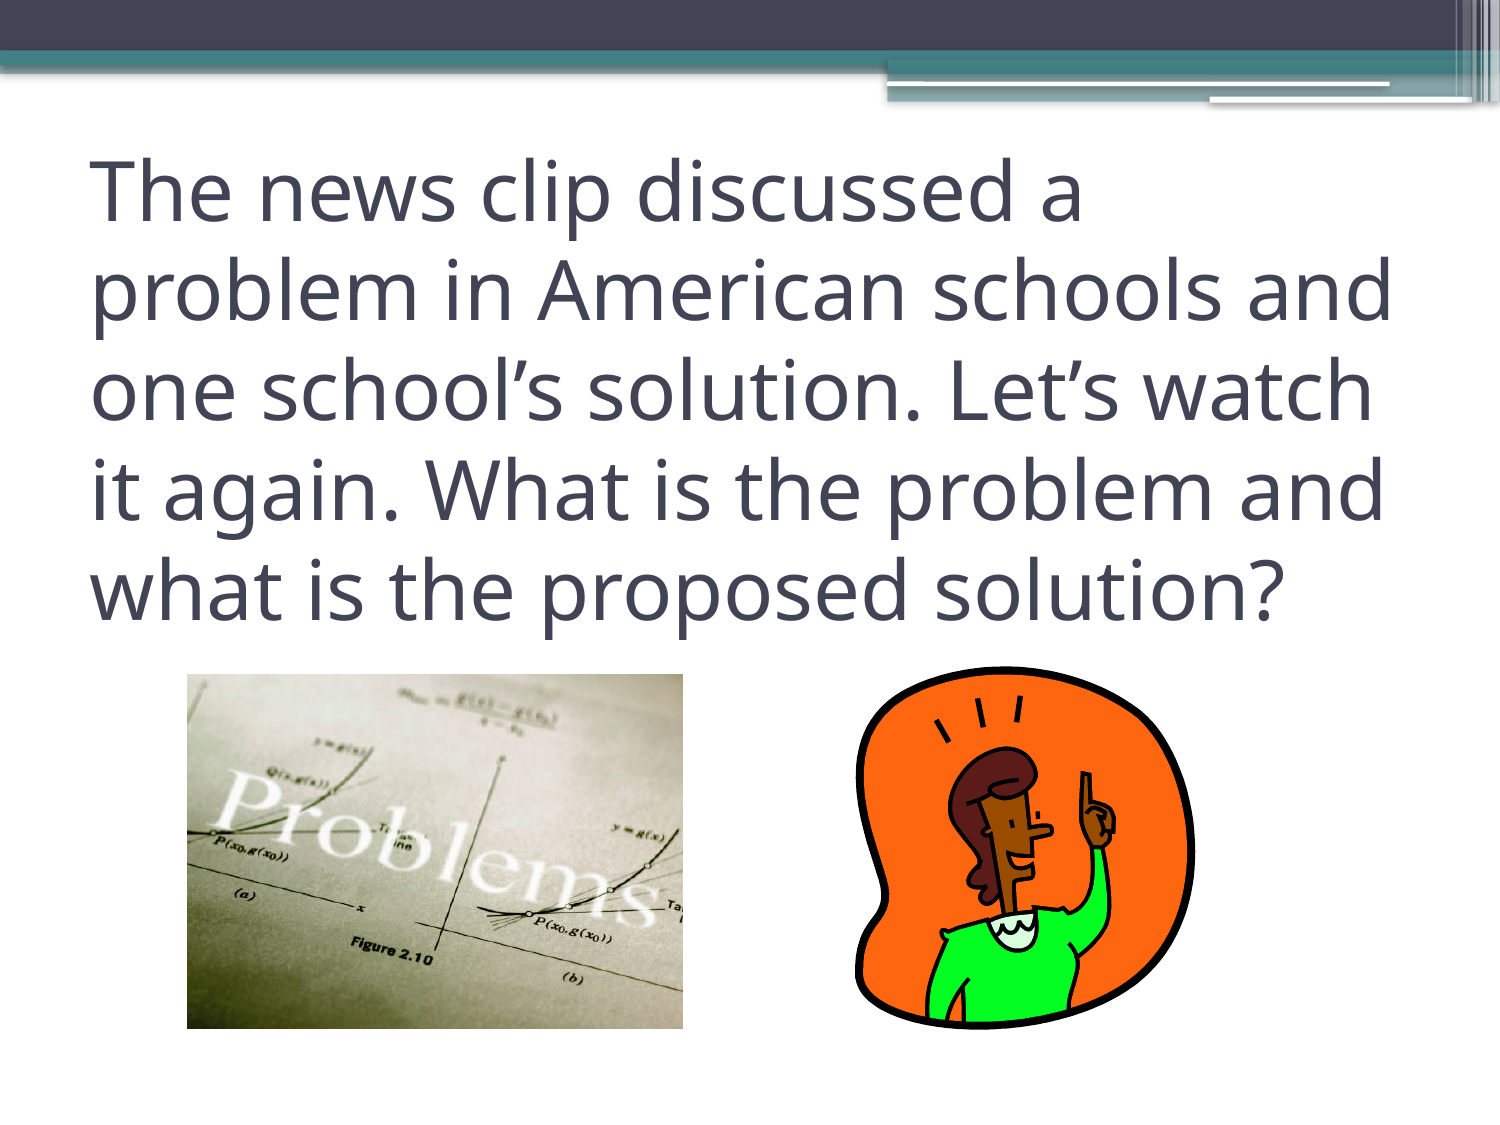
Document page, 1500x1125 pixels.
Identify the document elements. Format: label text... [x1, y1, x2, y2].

title The news clip discussed a problem in American schools and one school’s solution. Let’s watch it again. What is the problem and what is the proposed solution? [75, 125, 1425, 650]
picture [837, 662, 1197, 1033]
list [187, 674, 684, 1029]
